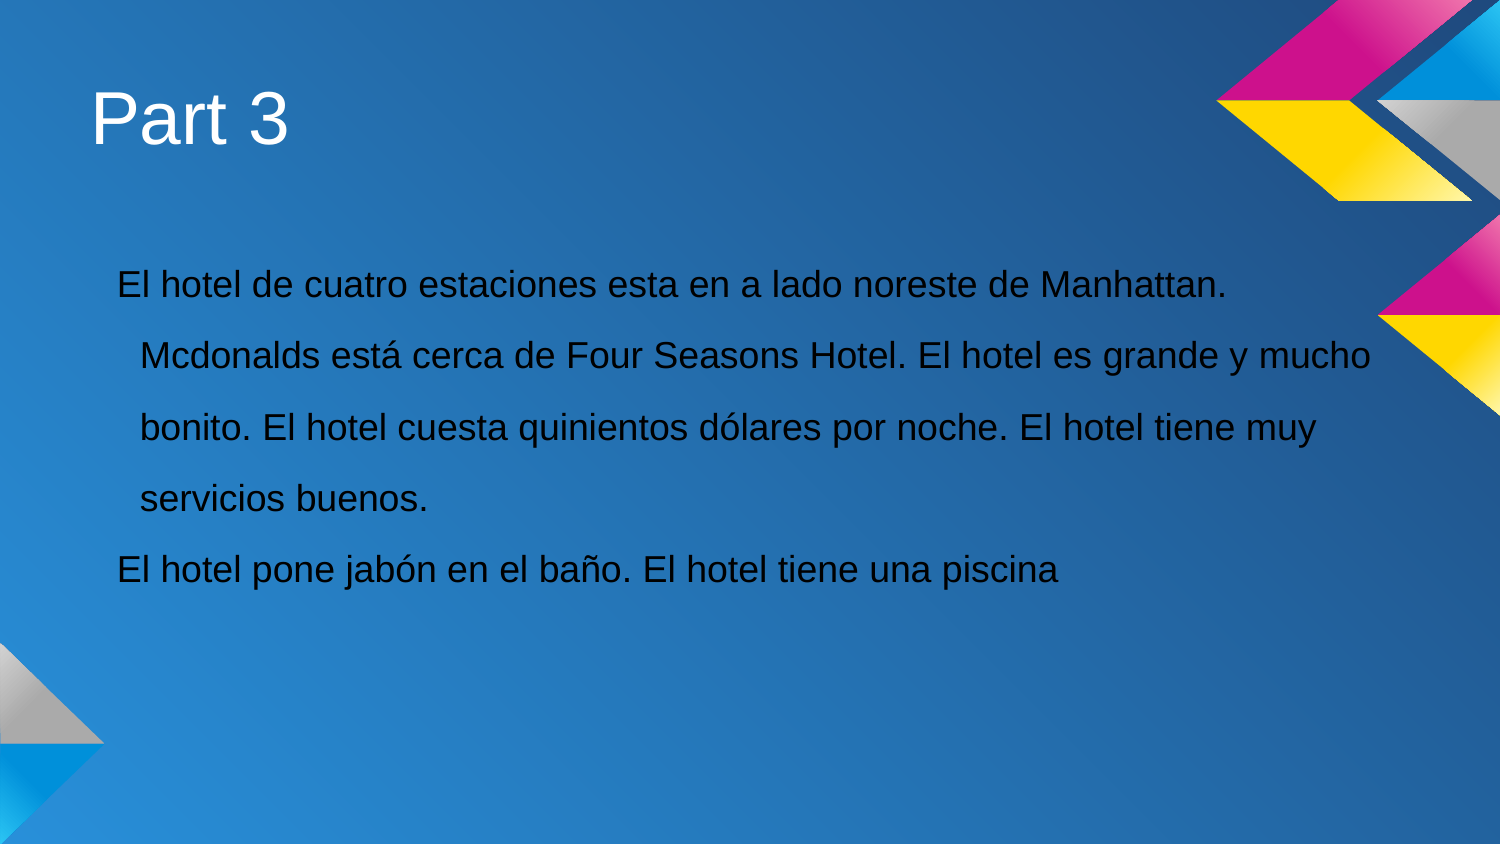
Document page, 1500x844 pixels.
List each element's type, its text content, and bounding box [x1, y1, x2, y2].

list El hotel de cuatro estaciones esta en a lado noreste de Manhattan. Mcdonalds está cerca de Four Seasons Hotel. El hotel es grande y mucho bonito. El hotel cuesta quinientos dólares por noche. El hotel tiene muy servicios buenos. El hotel pone jabón en el baño. El hotel tiene una piscina [68, 174, 1419, 770]
title Part 3 [75, 33, 1204, 174]
